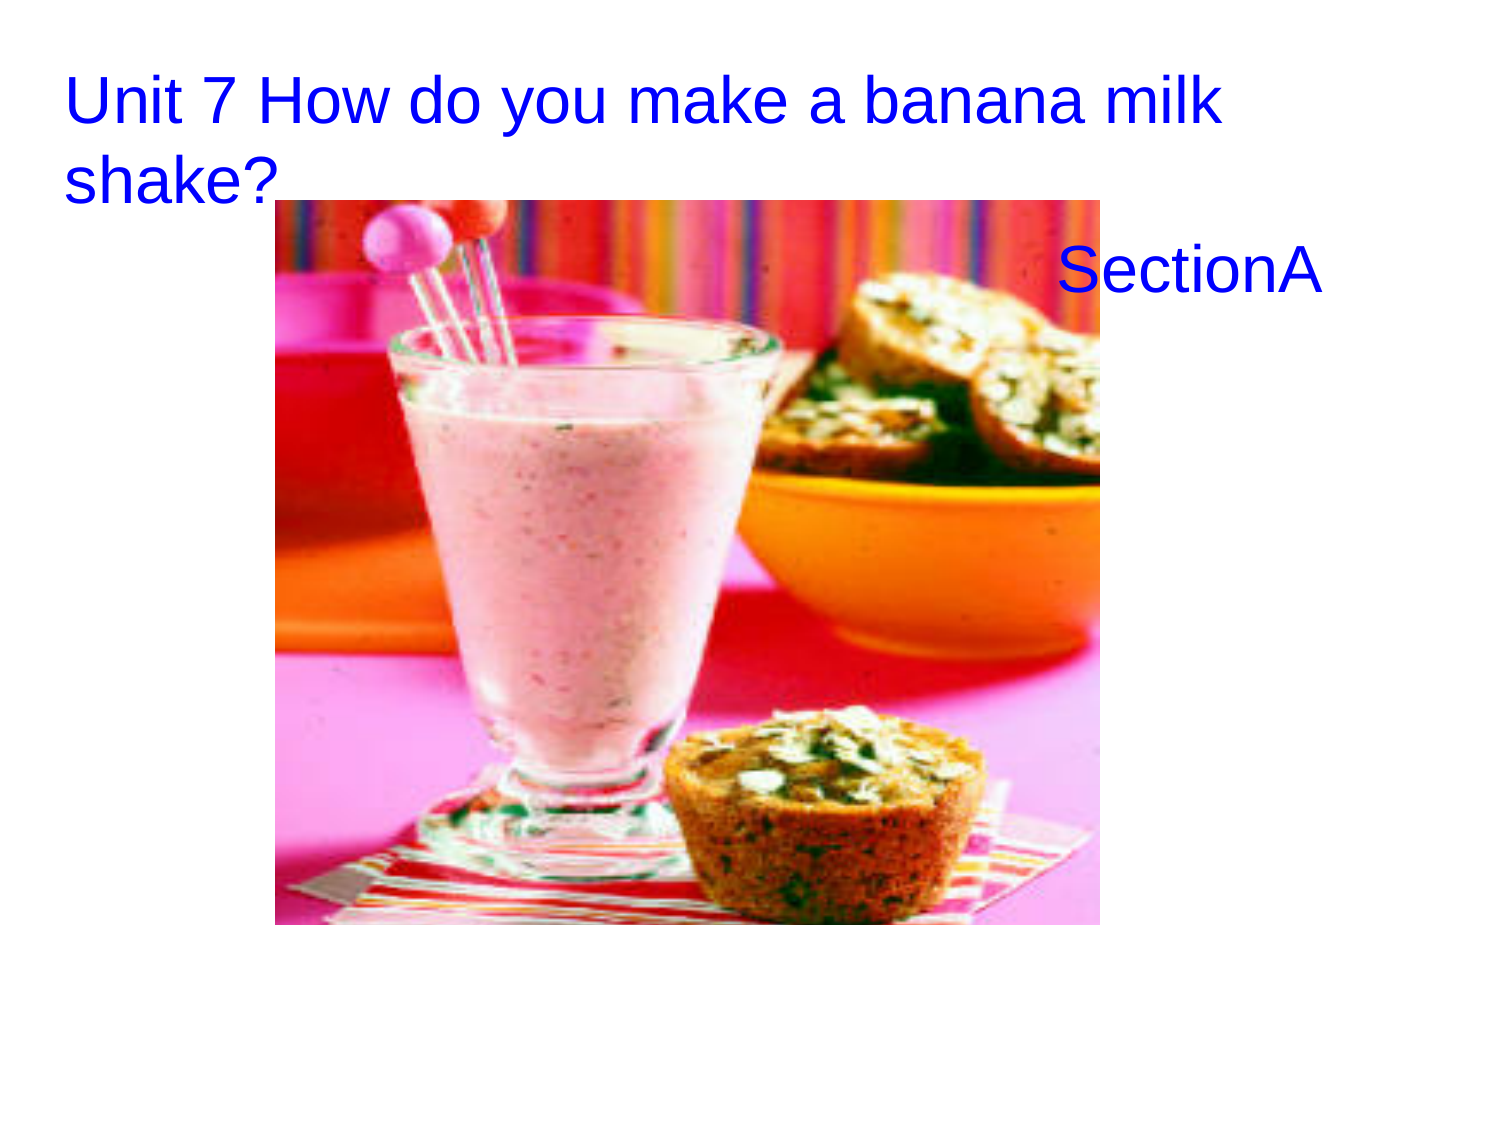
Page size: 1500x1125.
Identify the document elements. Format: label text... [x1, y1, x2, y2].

text_box Unit 7 How do you make a banana milk shake? [49, 49, 1463, 225]
picture [274, 199, 1101, 926]
text_box SectionA [1104, 218, 1339, 314]
